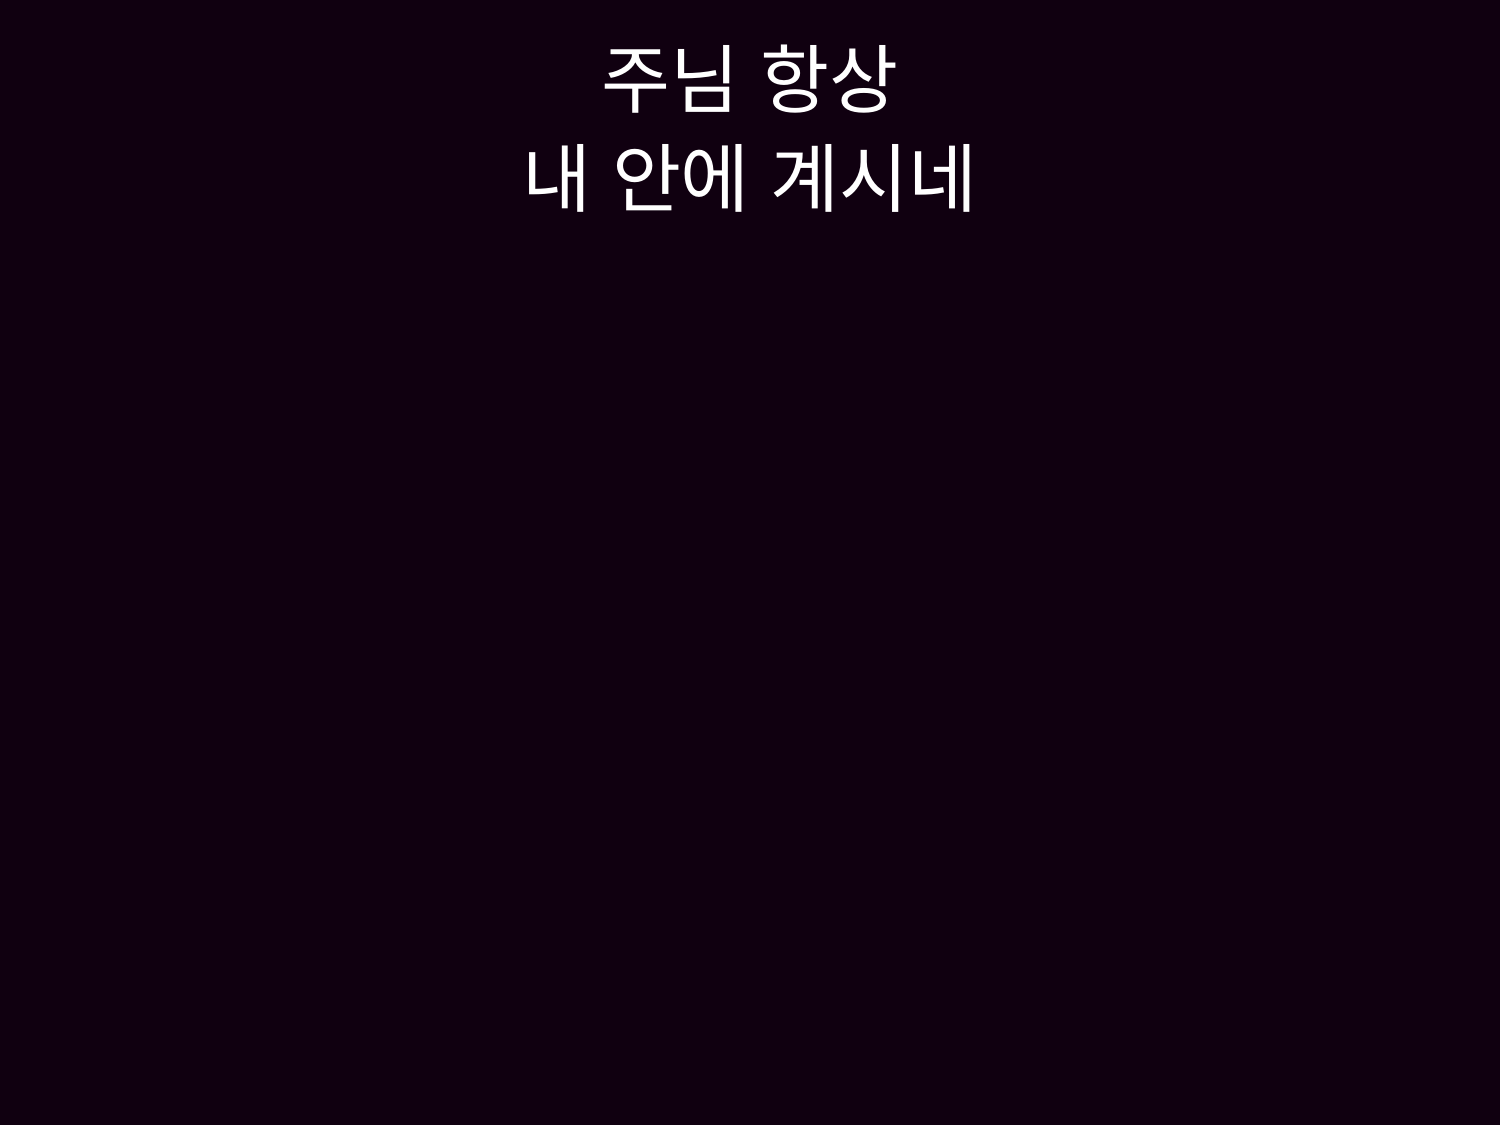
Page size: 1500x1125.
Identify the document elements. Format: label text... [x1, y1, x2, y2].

title 주님 항상 내 안에 계시네 [0, 12, 1500, 1125]
